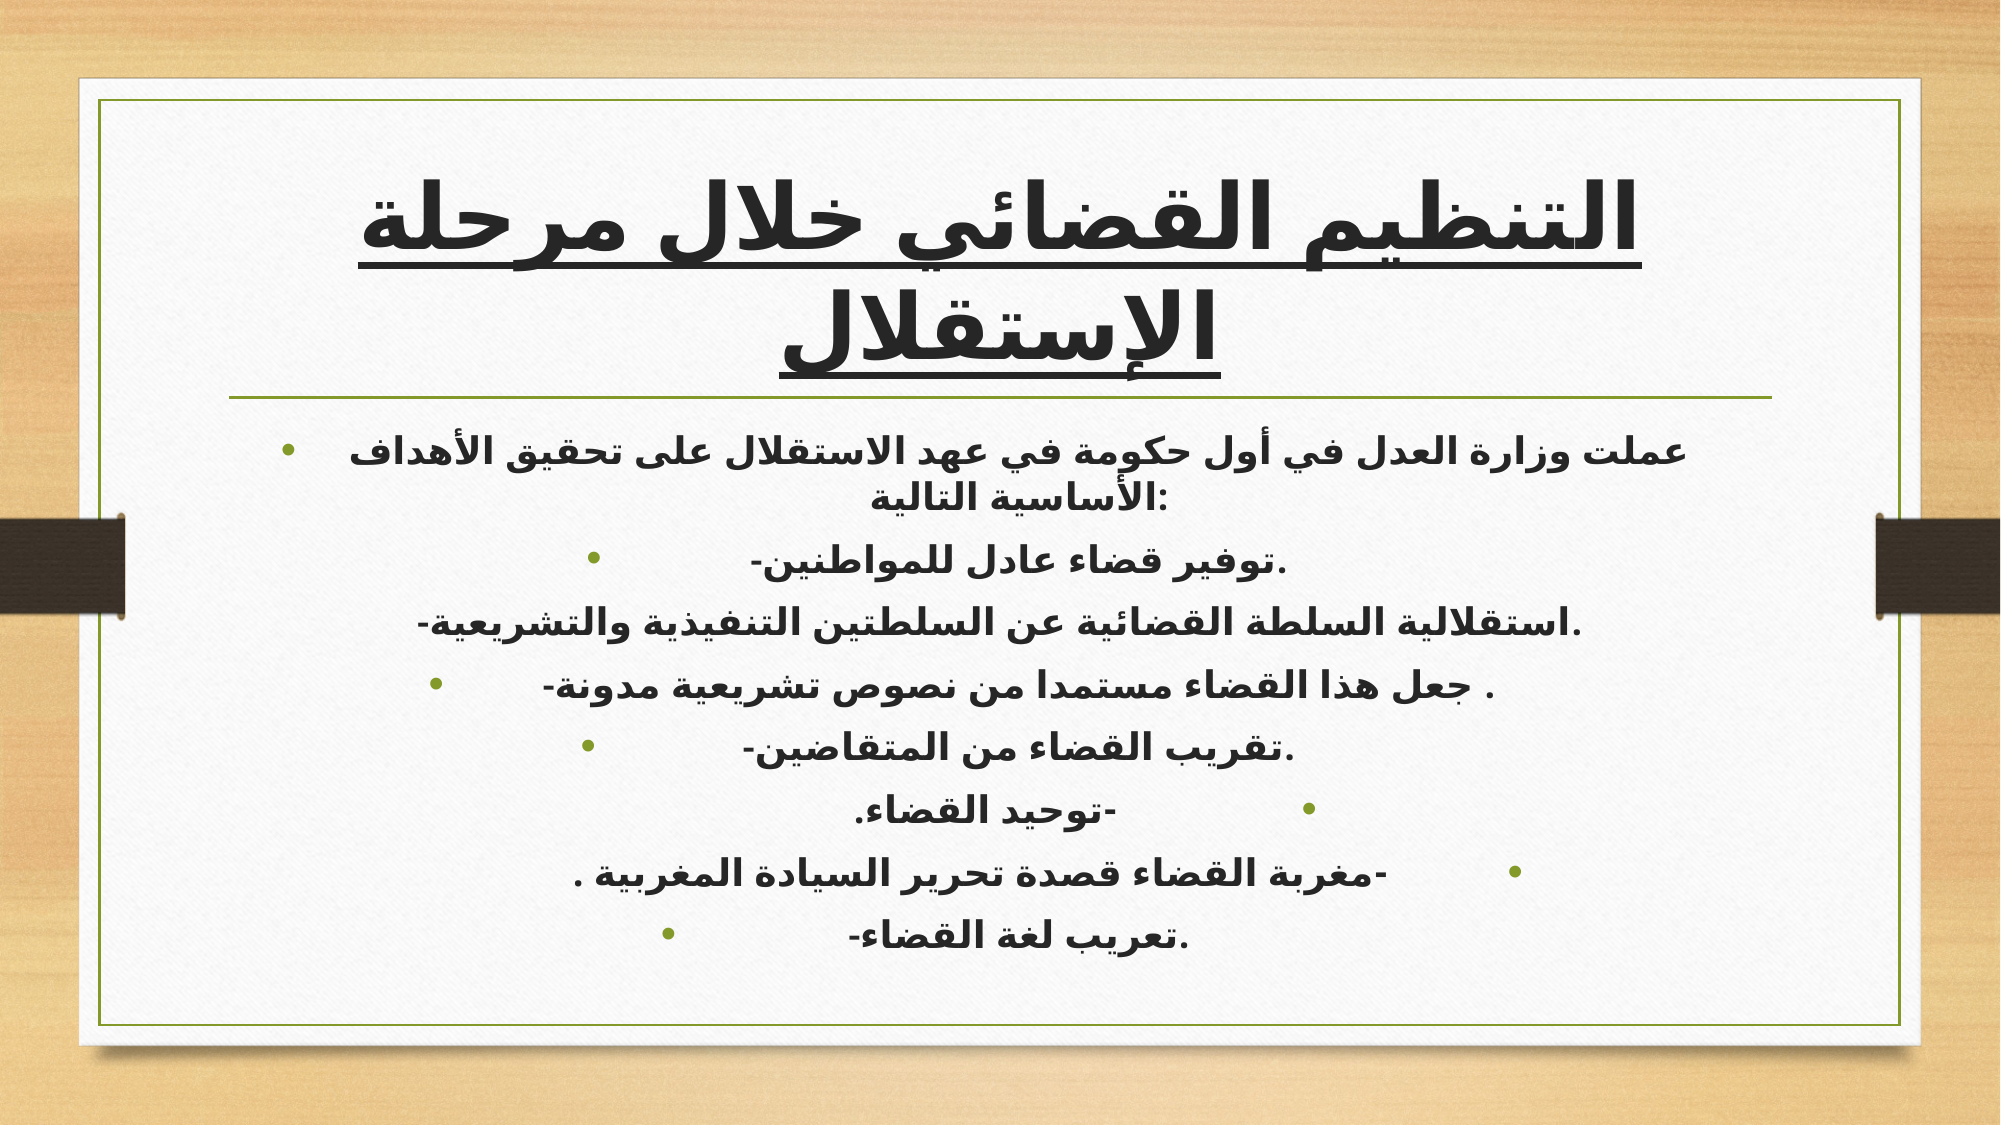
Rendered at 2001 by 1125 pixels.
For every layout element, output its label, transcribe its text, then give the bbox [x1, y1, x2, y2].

list عملت وزارة العدل في أول حكومة في عهد الاستقلال على تحقيق الأهداف الأساسية التالية: -توفير قضاء عادل للمواطنين. -استقلالية السلطة القضائية عن السلطتين التنفيذية والتشريعية. -جعل هذا القضاء مستمدا من نصوص تشريعية مدونة . -تقريب القضاء من المتقاضين. -توحيد القضاء. -مغربة القضاء قصدة تحرير السيادة المغربية . -تعريب لغة القضاء. [212, 419, 1788, 964]
picture [0, 0, 2001, 1125]
title التنظيم القضائي خلال مرحلة الإستقلال [212, 161, 1788, 375]
